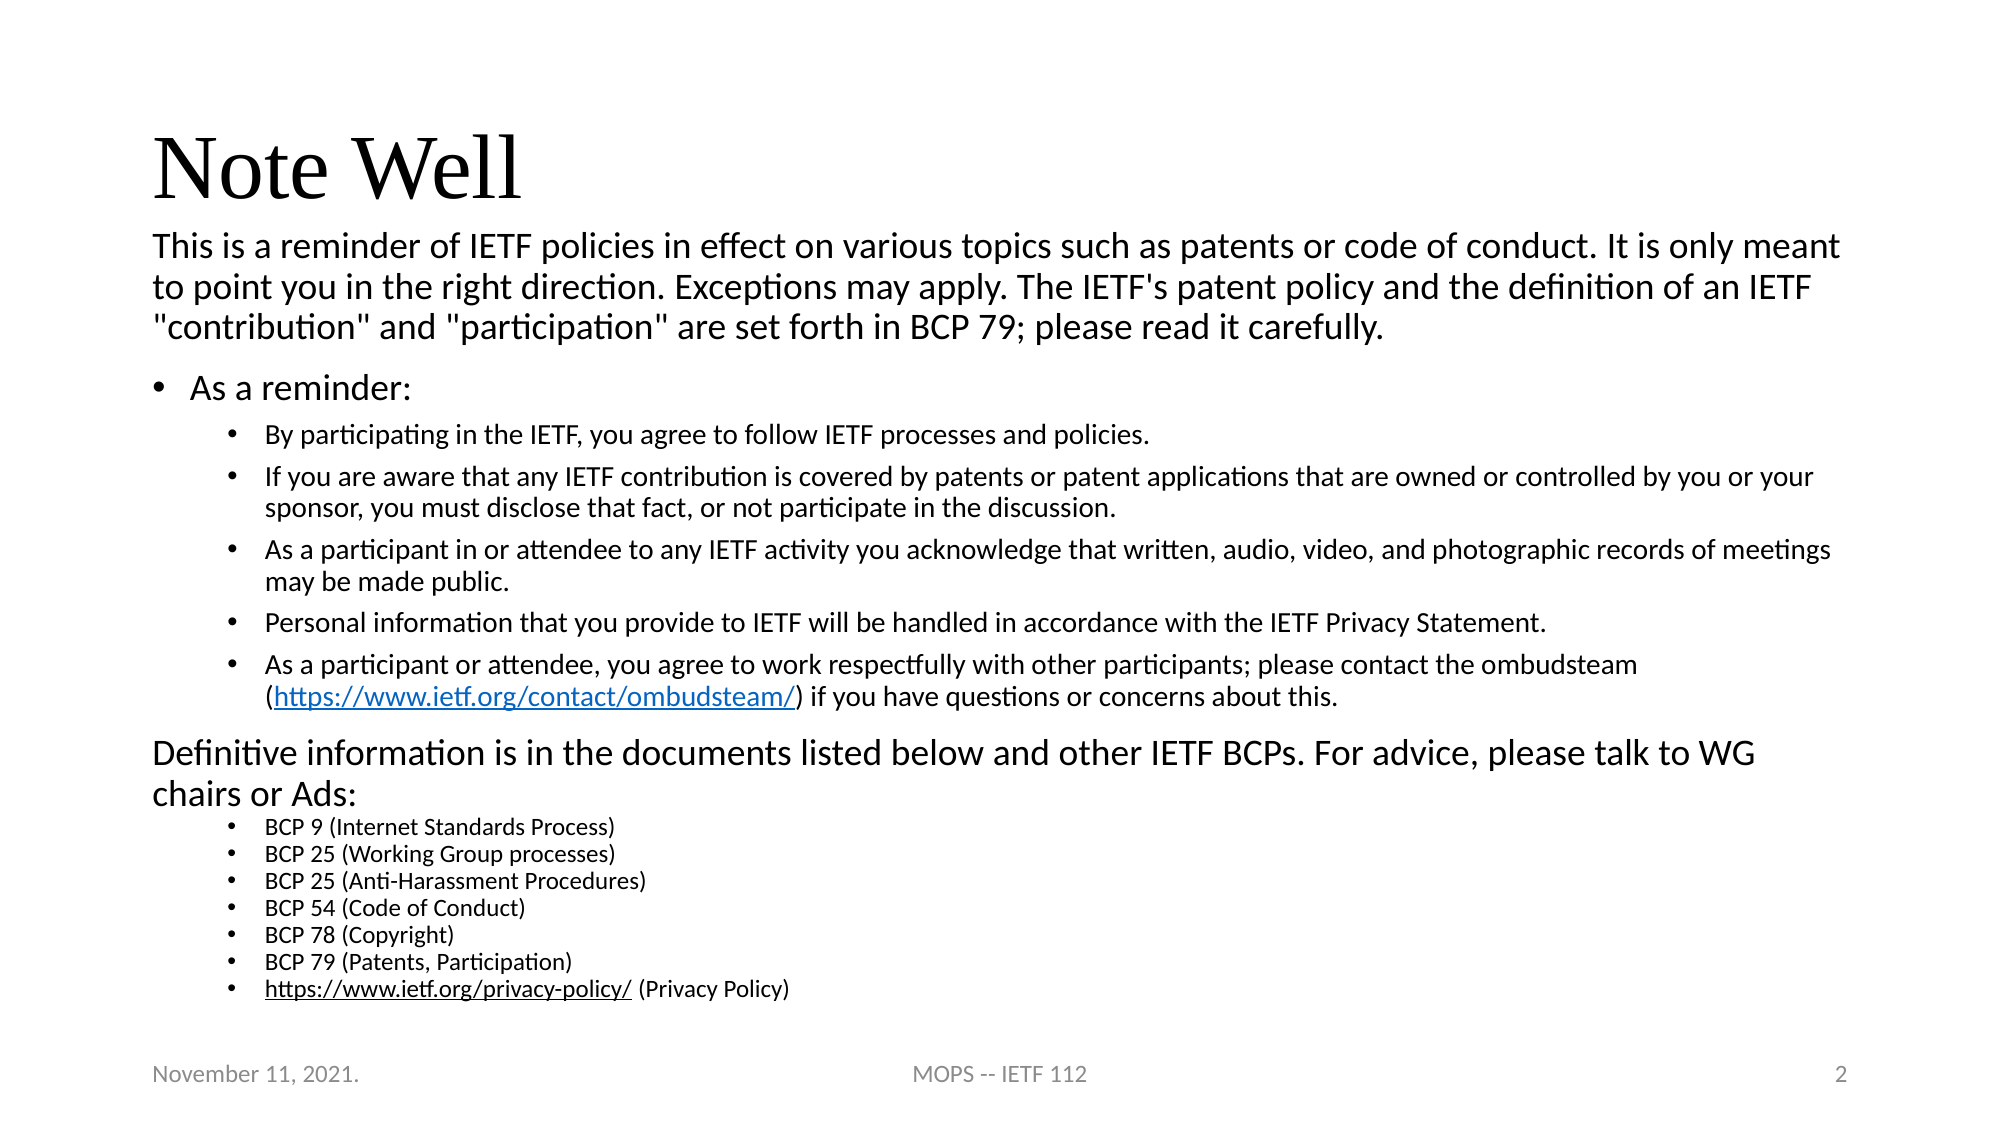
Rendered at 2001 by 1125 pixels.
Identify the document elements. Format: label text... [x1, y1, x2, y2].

title Note Well [137, 59, 1863, 218]
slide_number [137, 1042, 588, 1103]
list This is a reminder of IETF policies in effect on various topics such as patents or code of conduct. It is only meant to point you in the right direction. Exceptions may apply. The IETF's patent policy and the definition of an IETF "contribution" and "participation" are set forth in BCP 79; please read it carefully. As a reminder: By participating in the IETF, you agree to follow IETF processes and policies. If you are aware that any IETF contribution is covered by patents or patent applications that are owned or controlled by you or your sponsor, you must disclose that fact, or not participate in the discussion. As a participant in or attendee to any IETF activity you acknowledge that written, audio, video, and photographic records of meetings may be made public. Personal information that you provide to IETF will be handled in accordance with the IETF Privacy Statement. As a participant or attendee, you agree to work respectfully with other participants; please contact the ombudsteam (https://www.ietf.org/contact/ombudsteam/) if you have questions or concerns about this. Definitive information is in the documents listed below and other IETF BCPs. For advice, please talk to WG chairs or Ads: BCP 9 (Internet Standards Process) BCP 25 (Working Group processes) BCP 25 (Anti-Harassment Procedures) BCP 54 (Code of Conduct) BCP 78 (Copyright) BCP 79 (Patents, Participation) https://www.ietf.org/privacy-policy/ (Privacy Policy) [137, 218, 1863, 1014]
footer MOPS -- IETF 112 [662, 1042, 1338, 1103]
slide_number 2 [1412, 1042, 1863, 1103]
